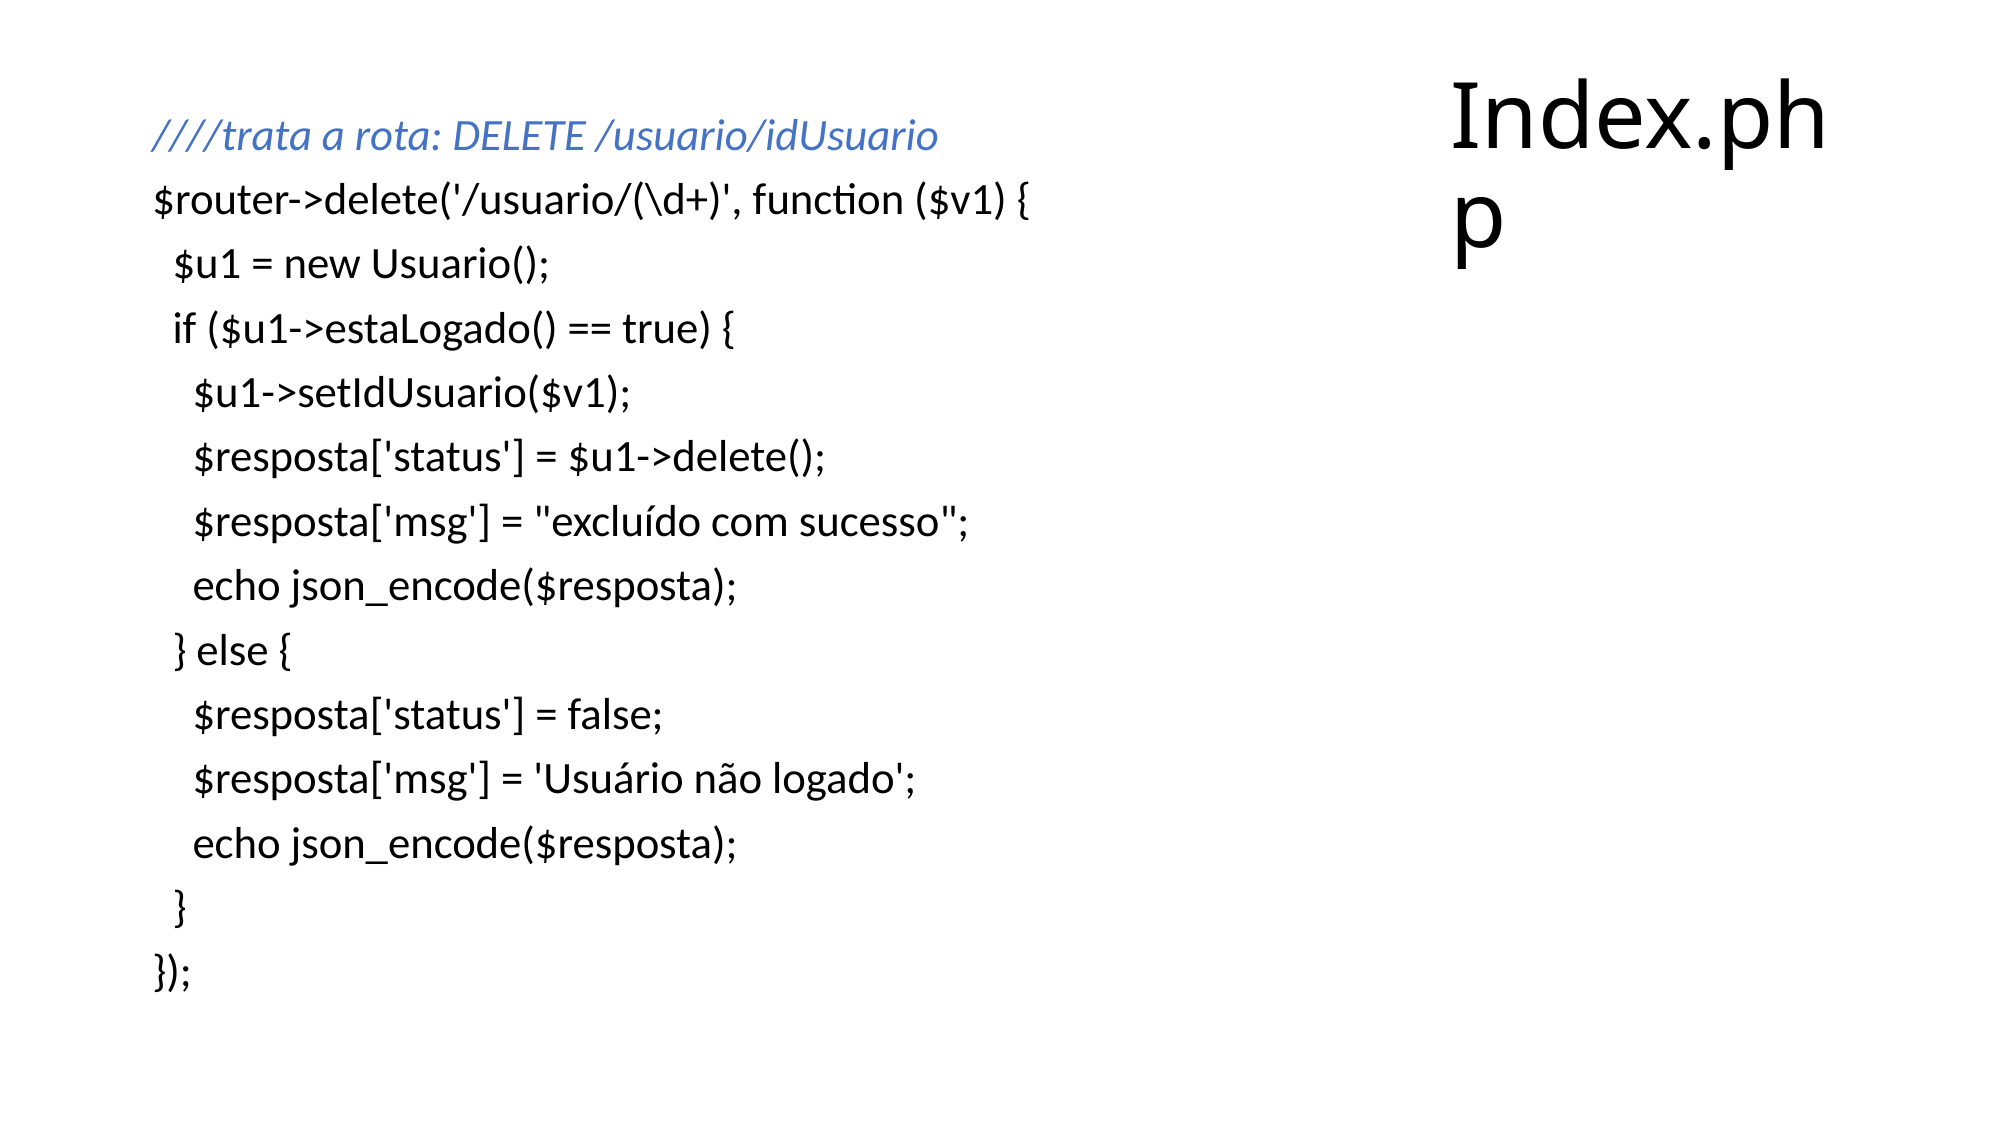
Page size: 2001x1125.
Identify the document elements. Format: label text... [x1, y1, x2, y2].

title Index.php [1435, 59, 1863, 103]
list ////trata a rota: DELETE /usuario/idUsuario $router->delete('/usuario/(\d+)', function ($v1) { $u1 = new Usuario(); if ($u1->estaLogado() == true) { $u1->setIdUsuario($v1); $resposta['status'] = $u1->delete(); $resposta['msg'] = "excluído com sucesso"; echo json_encode($resposta); } else { $resposta['status'] = false; $resposta['msg'] = 'Usuário não logado'; echo json_encode($resposta); } }); [137, 103, 1863, 1014]
